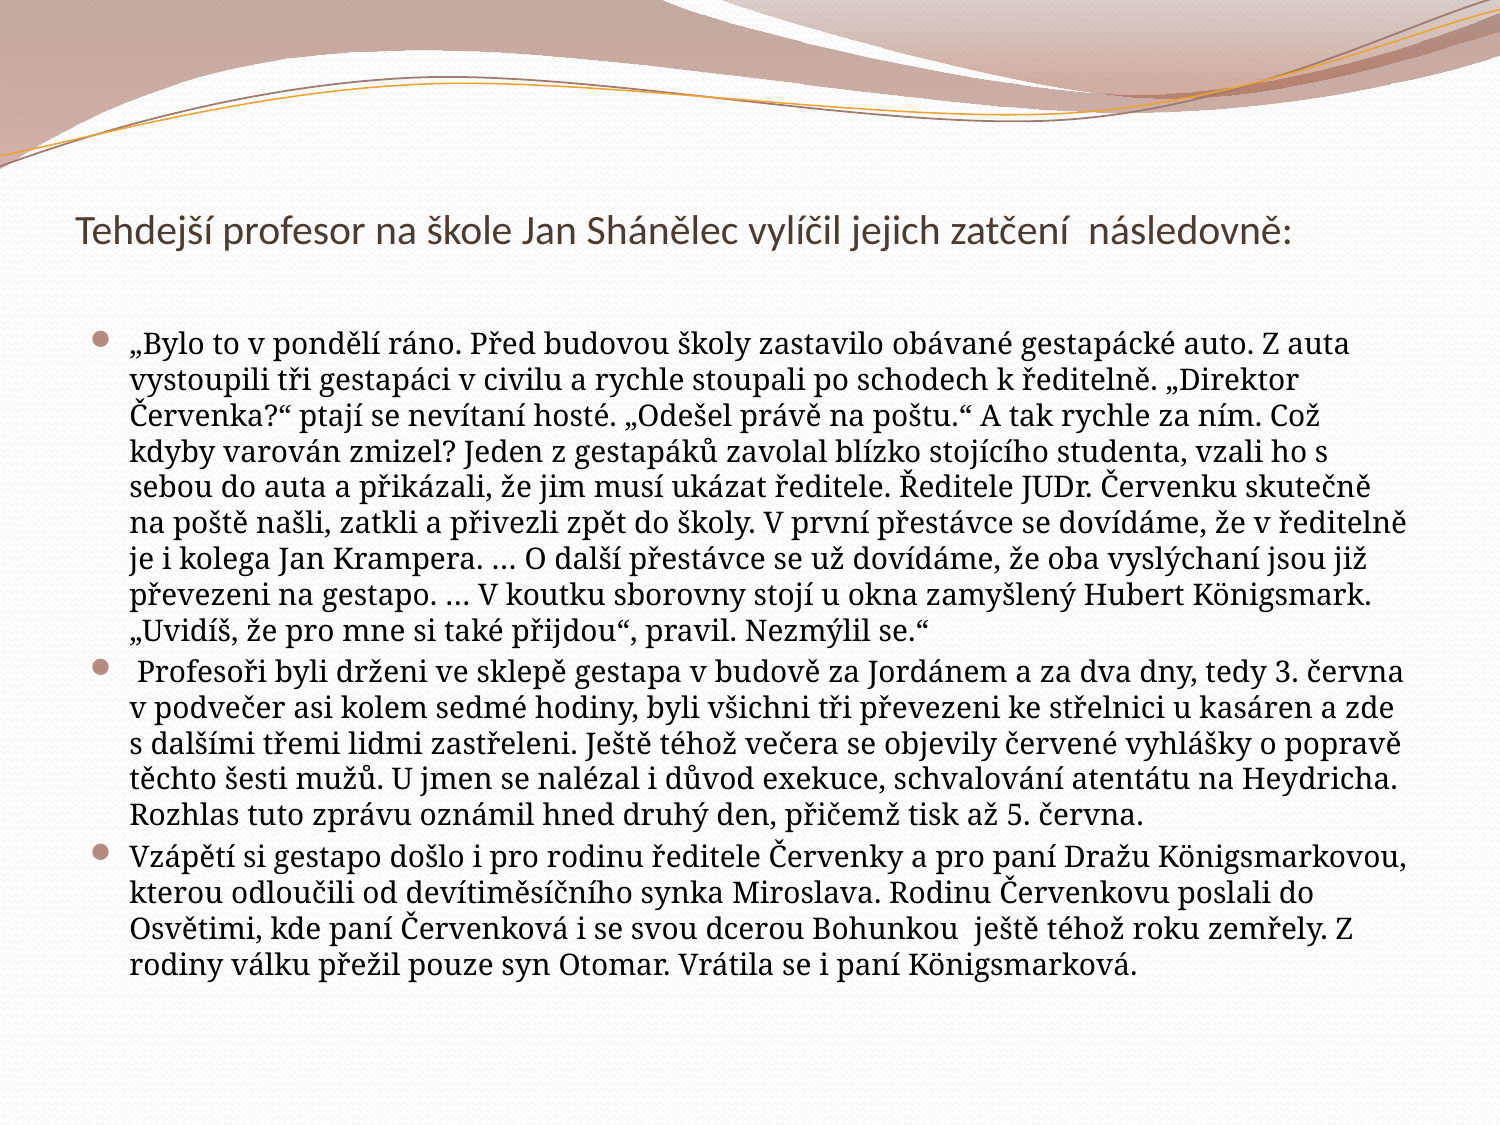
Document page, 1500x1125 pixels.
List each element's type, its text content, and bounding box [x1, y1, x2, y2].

title Tehdejší profesor na škole Jan Shánělec vylíčil jejich zatčení následovně: [74, 115, 1426, 304]
list „Bylo to v pondělí ráno. Před budovou školy zastavilo obávané gestapácké auto. Z auta vystoupili tři gestapáci v civilu a rychle stoupali po schodech k ředitelně. „Direktor Červenka?“ ptají se nevítaní hosté. „Odešel právě na poštu.“ A tak rychle za ním. Což kdyby varován zmizel? Jeden z gestapáků zavolal blízko stojícího studenta, vzali ho s sebou do auta a přikázali, že jim musí ukázat ředitele. Ředitele JUDr. Červenku skutečně na poště našli, zatkli a přivezli zpět do školy. V první přestávce se dovídáme, že v ředitelně je i kolega Jan Krampera. … O další přestávce se už dovídáme, že oba vyslýchaní jsou již převezeni na gestapo. … V koutku sborovny stojí u okna zamyšlený Hubert Königsmark. „Uvidíš, že pro mne si také přijdou“, pravil. Nezmýlil se.“ Profesoři byli drženi ve sklepě gestapa v budově za Jordánem a za dva dny, tedy 3. června v podvečer asi kolem sedmé hodiny, byli všichni tři převezeni ke střelnici u kasáren a zde s dalšími třemi lidmi zastřeleni. Ještě téhož večera se objevily červené vyhlášky o popravě těchto šesti mužů. U jmen se nalézal i důvod exekuce, schvalování atentátu na Heydricha. Rozhlas tuto zprávu oznámil hned druhý den, přičemž tisk až 5. června. Vzápětí si gestapo došlo i pro rodinu ředitele Červenky a pro paní Dražu Königsmarkovou, kterou odloučili od devítiměsíčního synka Miroslava. Rodinu Červenkovu poslali do Osvětimi, kde paní Červenková i se svou dcerou Bohunkou ještě téhož roku zemřely. Z rodiny válku přežil pouze syn Otomar. Vrátila se i paní Königsmarková. [74, 317, 1426, 1038]
